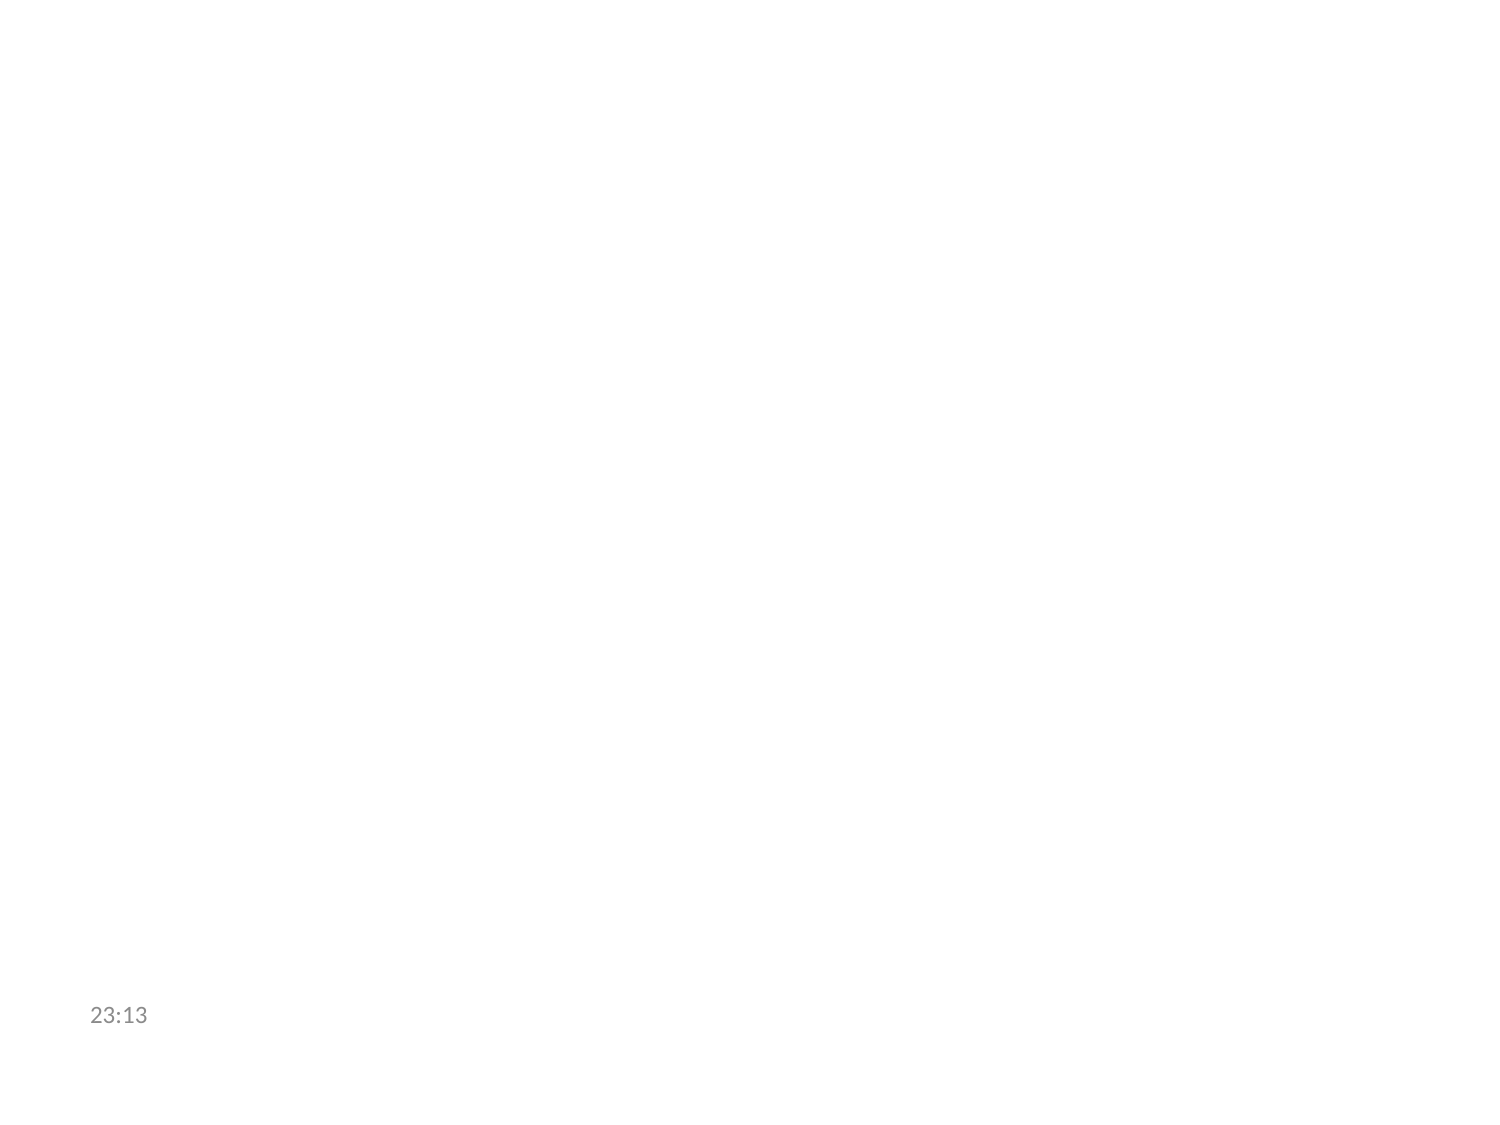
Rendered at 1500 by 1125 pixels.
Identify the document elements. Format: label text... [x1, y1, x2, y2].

text_box 15:35 [75, 983, 425, 1044]
